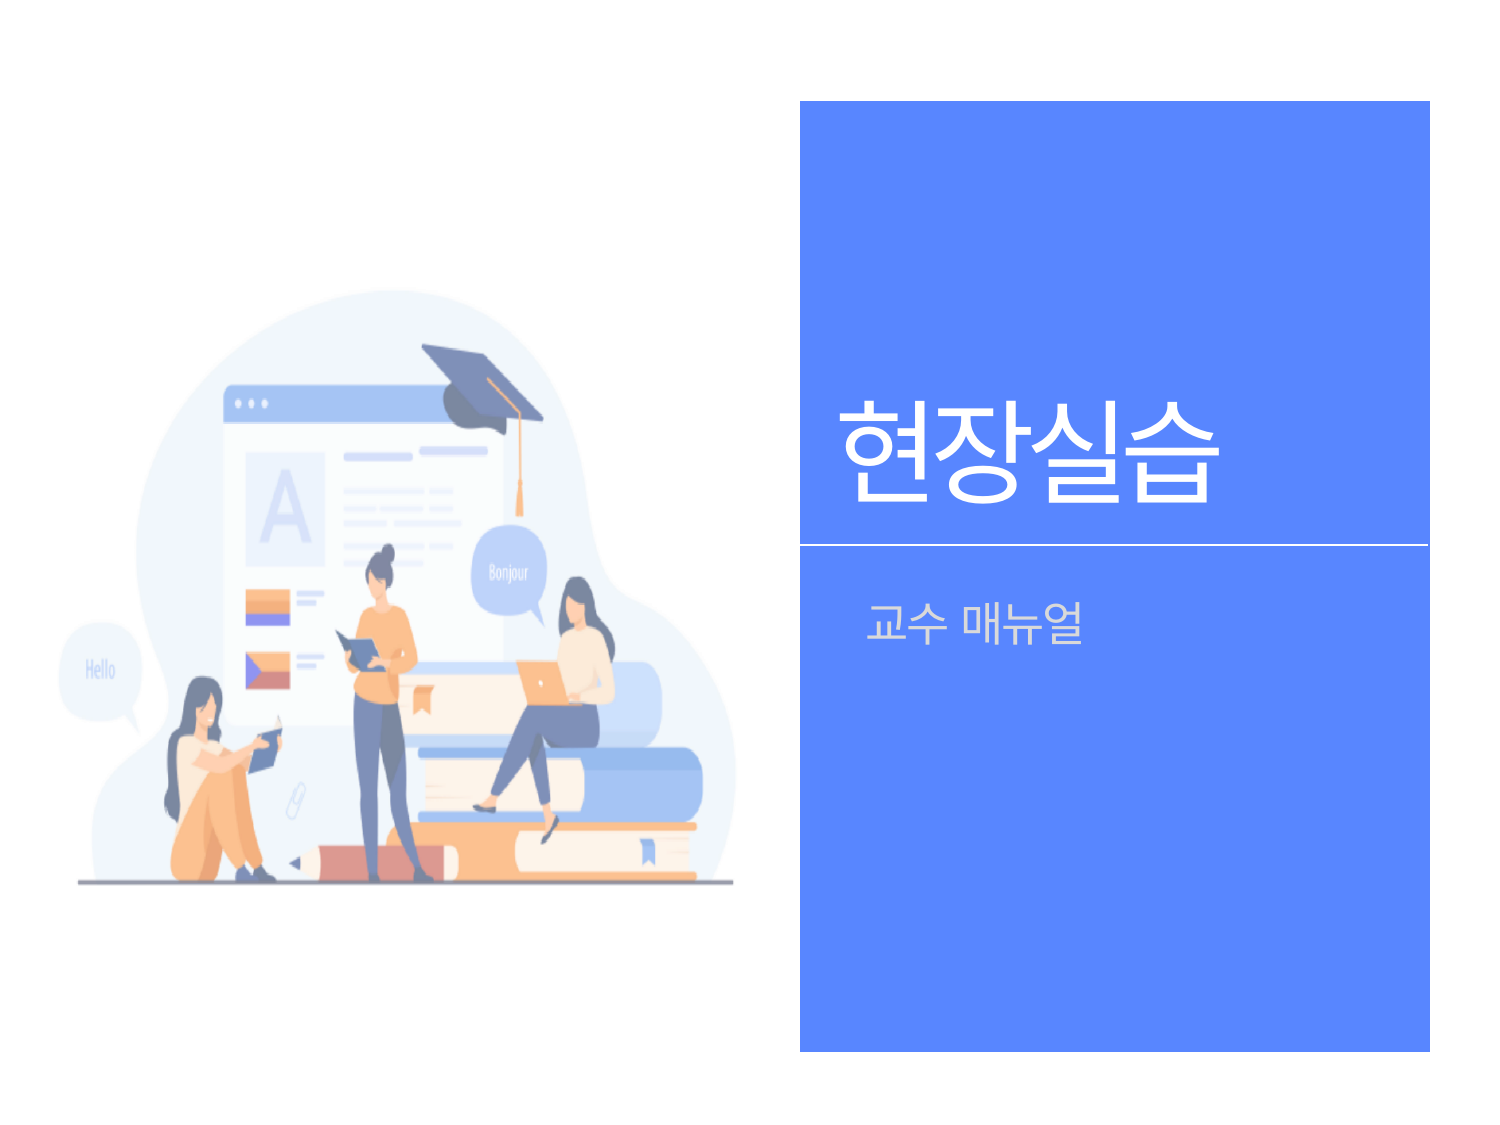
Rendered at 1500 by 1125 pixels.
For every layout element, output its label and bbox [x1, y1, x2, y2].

picture [799, 101, 1430, 1052]
picture [52, 268, 750, 924]
